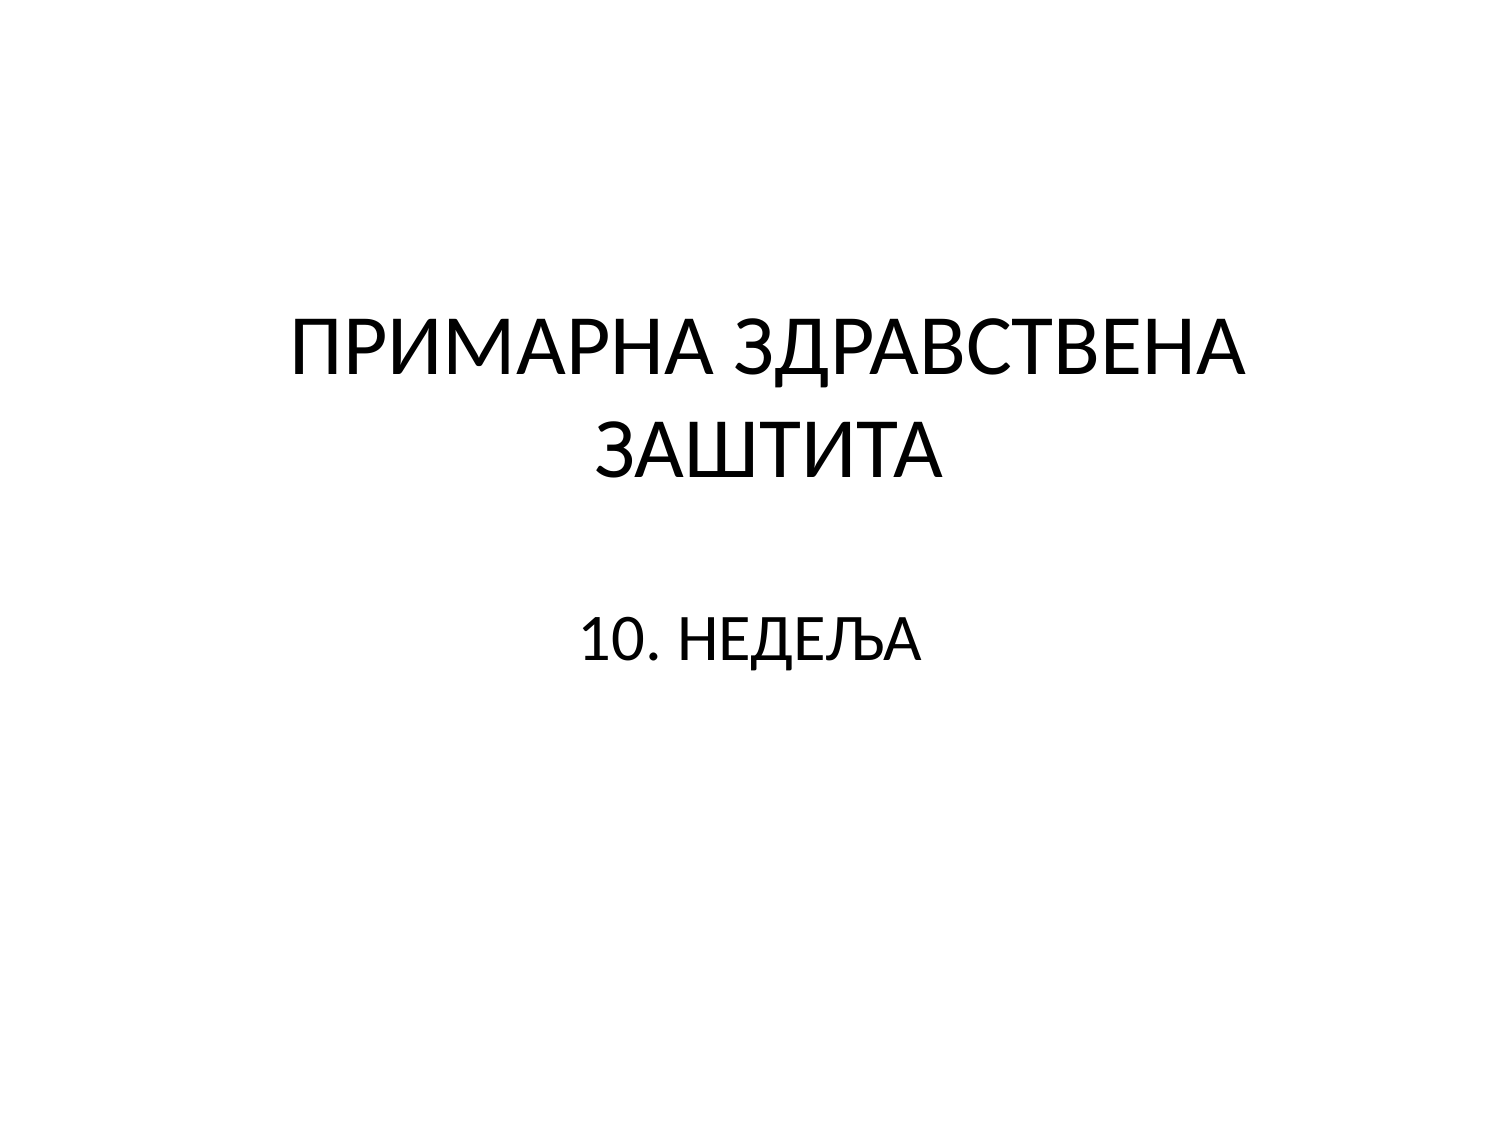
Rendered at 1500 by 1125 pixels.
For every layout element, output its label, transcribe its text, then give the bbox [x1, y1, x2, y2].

list 10. НЕДЕЉА [74, 585, 1426, 1118]
title ПРИМАРНА ЗДРАВСТВЕНА ЗАШТИТА [93, 175, 1444, 505]
